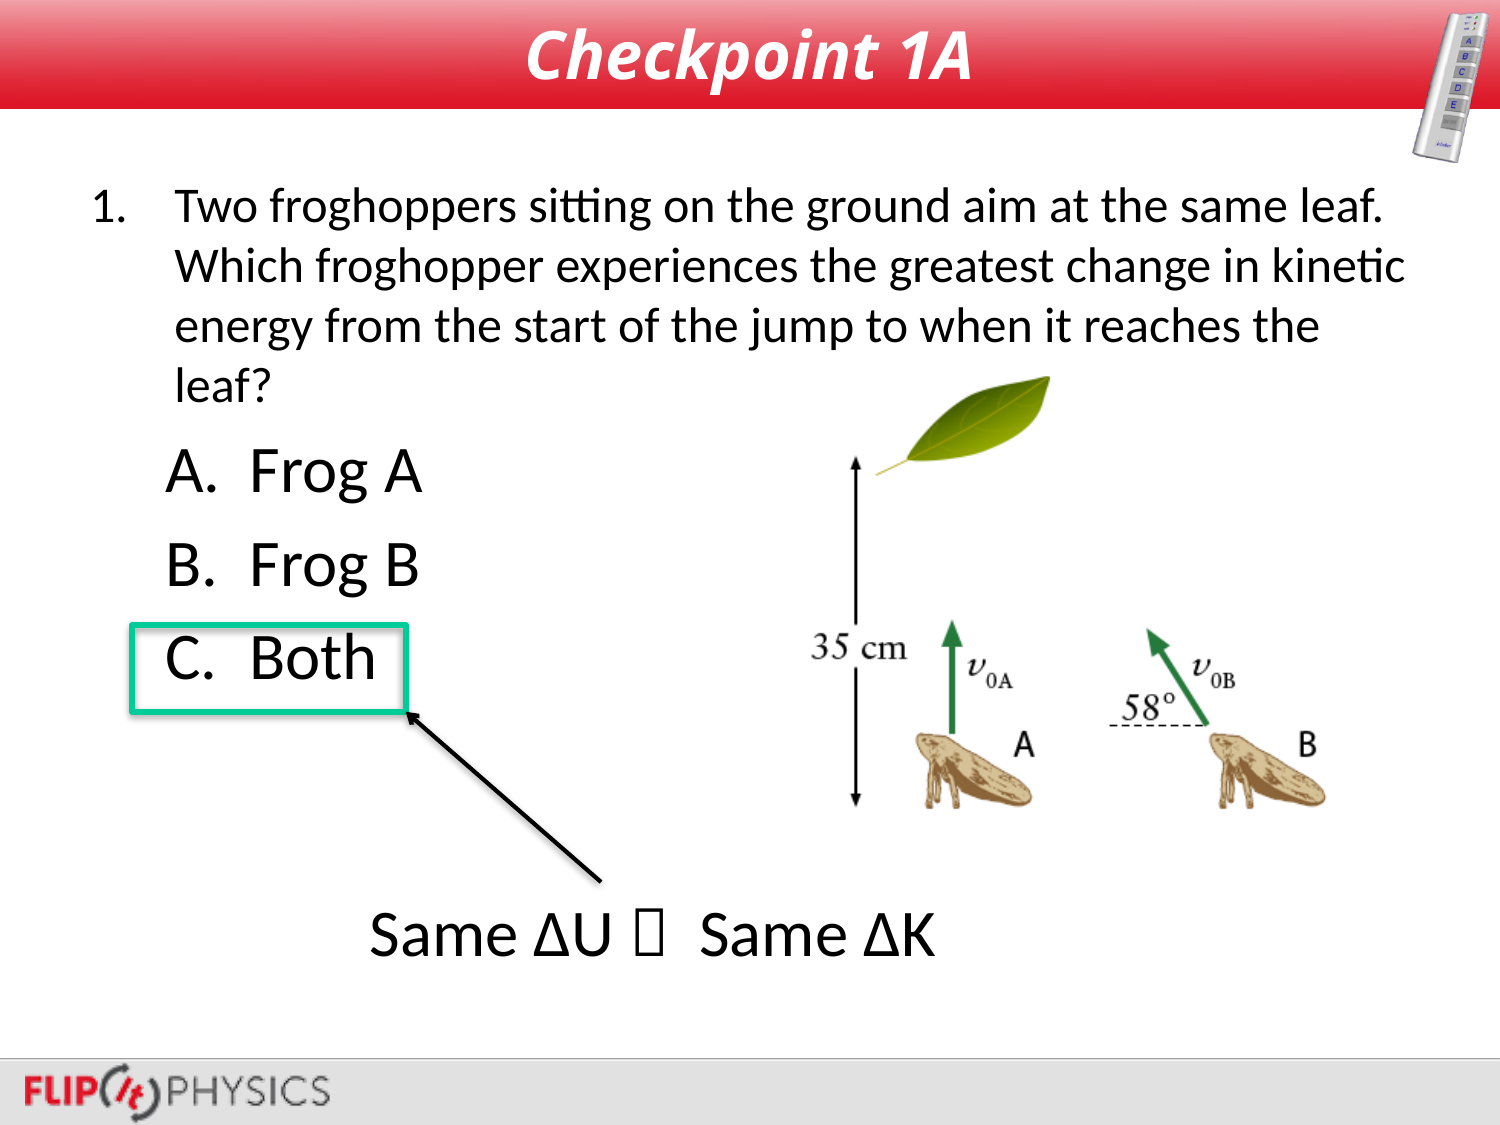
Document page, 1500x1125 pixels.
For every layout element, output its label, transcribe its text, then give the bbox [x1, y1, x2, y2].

picture [652, 375, 1479, 830]
picture [0, 1058, 1500, 1125]
title Checkpoint 1A [75, 15, 1425, 91]
text_box Same ΔU  Same ΔK [354, 882, 952, 977]
text_box [132, 624, 406, 712]
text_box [405, 711, 602, 883]
picture [0, 0, 1500, 163]
list Two froghoppers sitting on the ground aim at the same leaf. Which froghopper experiences the greatest change in kinetic energy from the start of the jump to when it reaches the leaf? Frog A Frog B Both [75, 164, 1425, 738]
